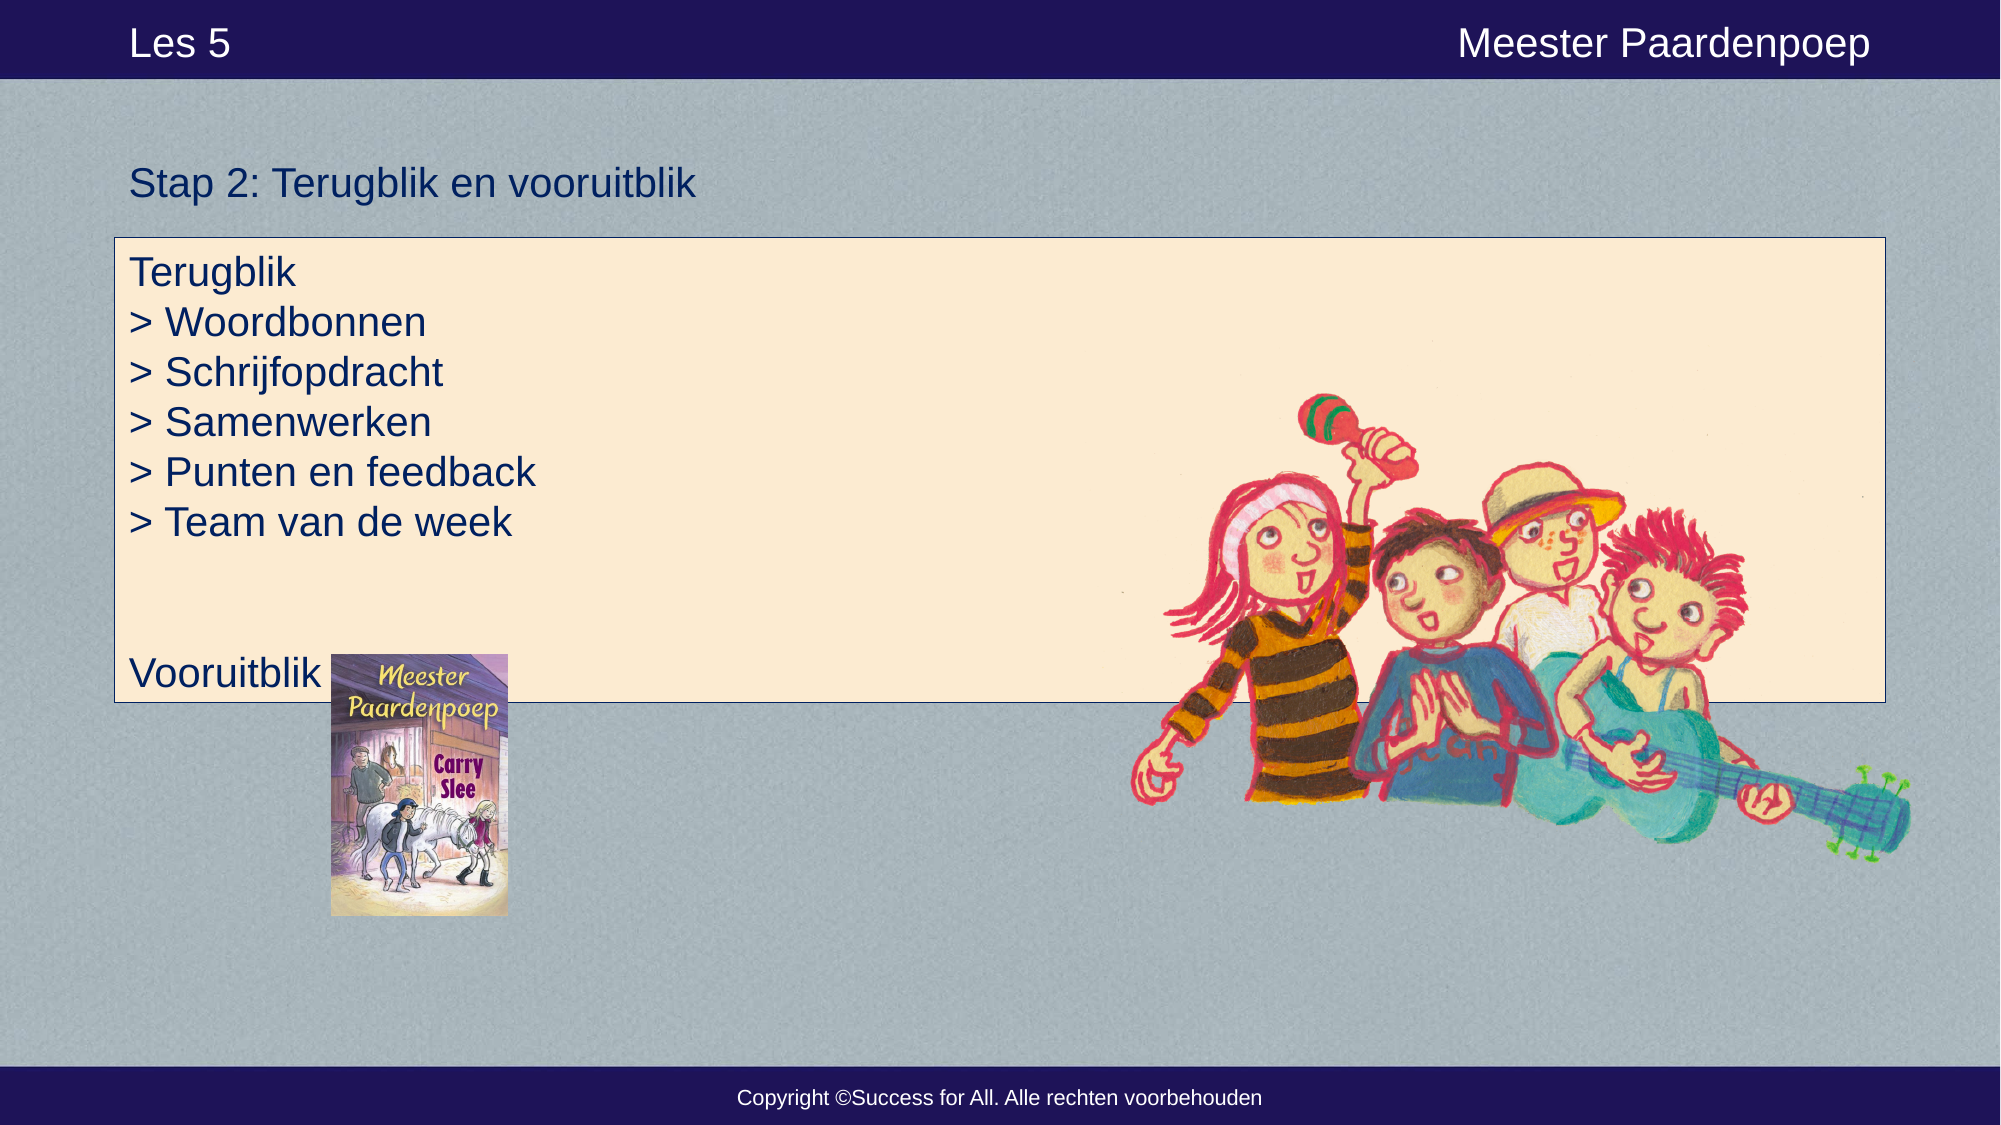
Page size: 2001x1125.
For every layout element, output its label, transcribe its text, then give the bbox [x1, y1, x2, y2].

text_box Meester Paardenpoep [999, 8, 1886, 73]
text_box Les 5 [114, 8, 354, 73]
text_box Terugblik > Woordbonnen > Schrijfopdracht > Samenwerken > Punten en feedback > Team van de week Vooruitblik [114, 237, 1886, 703]
text_box Copyright ©Success for All. Alle rechten voorbehouden [0, 1076, 2000, 1125]
picture [0, 0, 2001, 1125]
text_box Stap 2: Terugblik en vooruitblik [113, 148, 1635, 214]
